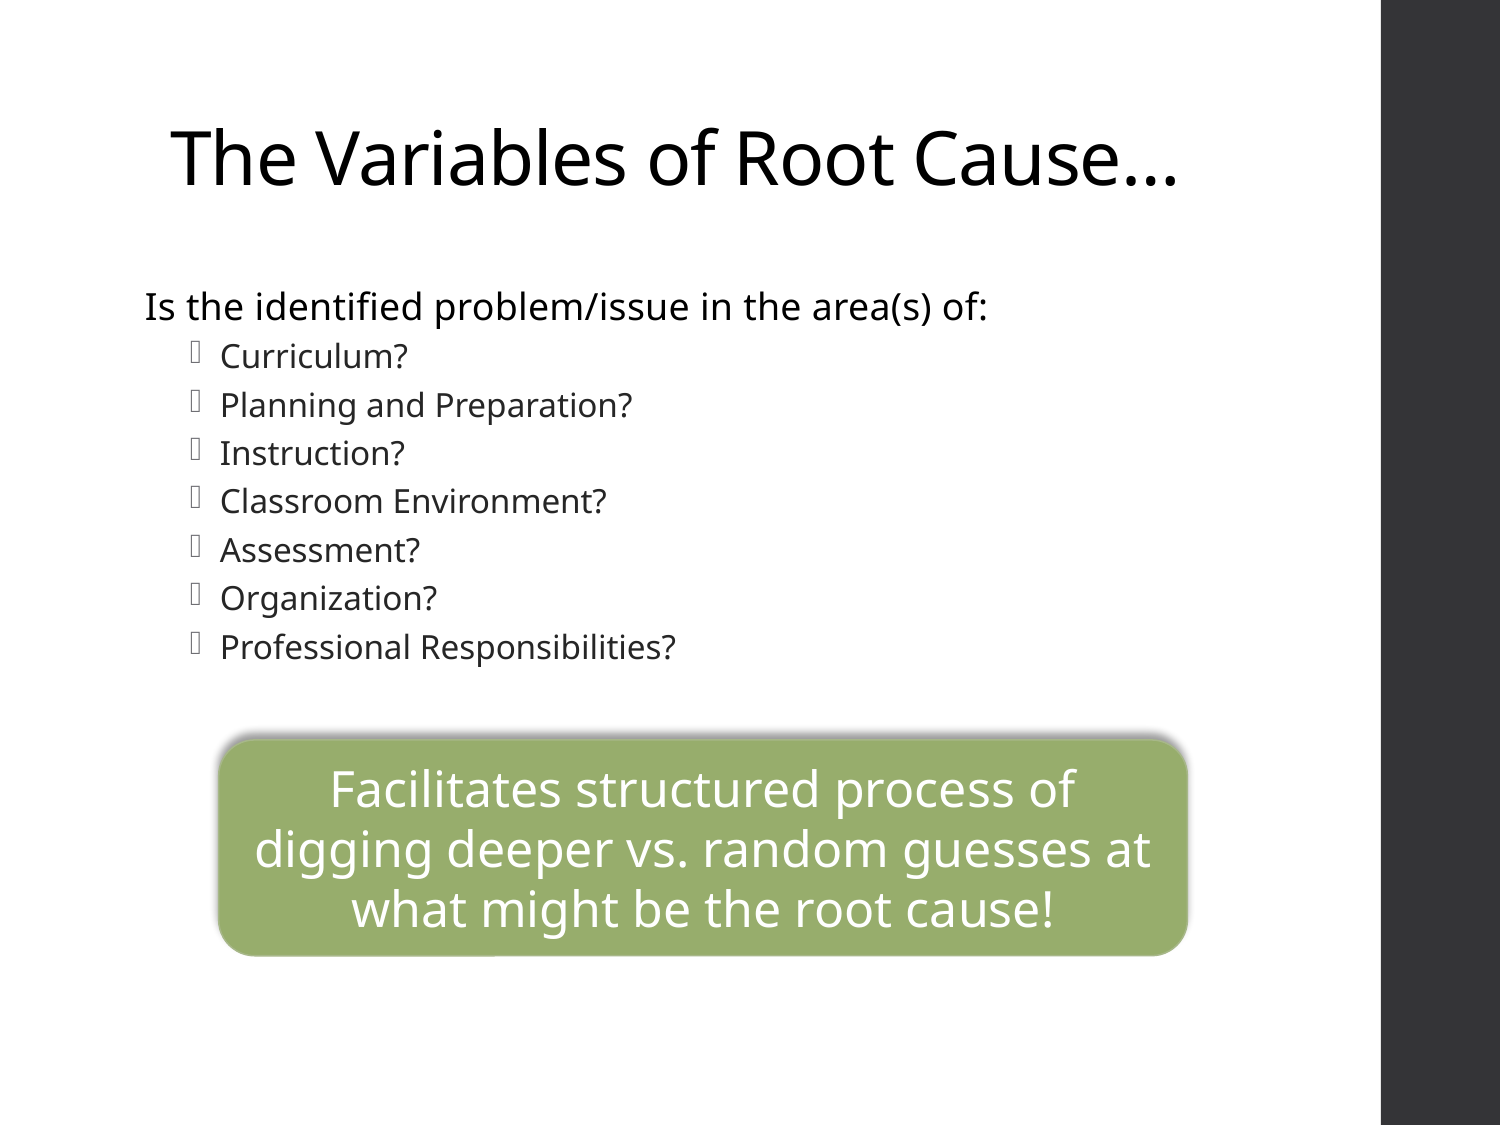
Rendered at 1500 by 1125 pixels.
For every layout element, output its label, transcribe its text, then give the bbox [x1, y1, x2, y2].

title The Variables of Root Cause… [155, 60, 1348, 210]
text_box Facilitates structured process of digging deeper vs. random guesses at what might be the root cause! [217, 739, 1189, 957]
list Is the identified problem/issue in the area(s) of: Curriculum? Planning and Preparation? Instruction? Classroom Environment? Assessment? Organization? Professional Responsibilities? [129, 279, 1188, 994]
